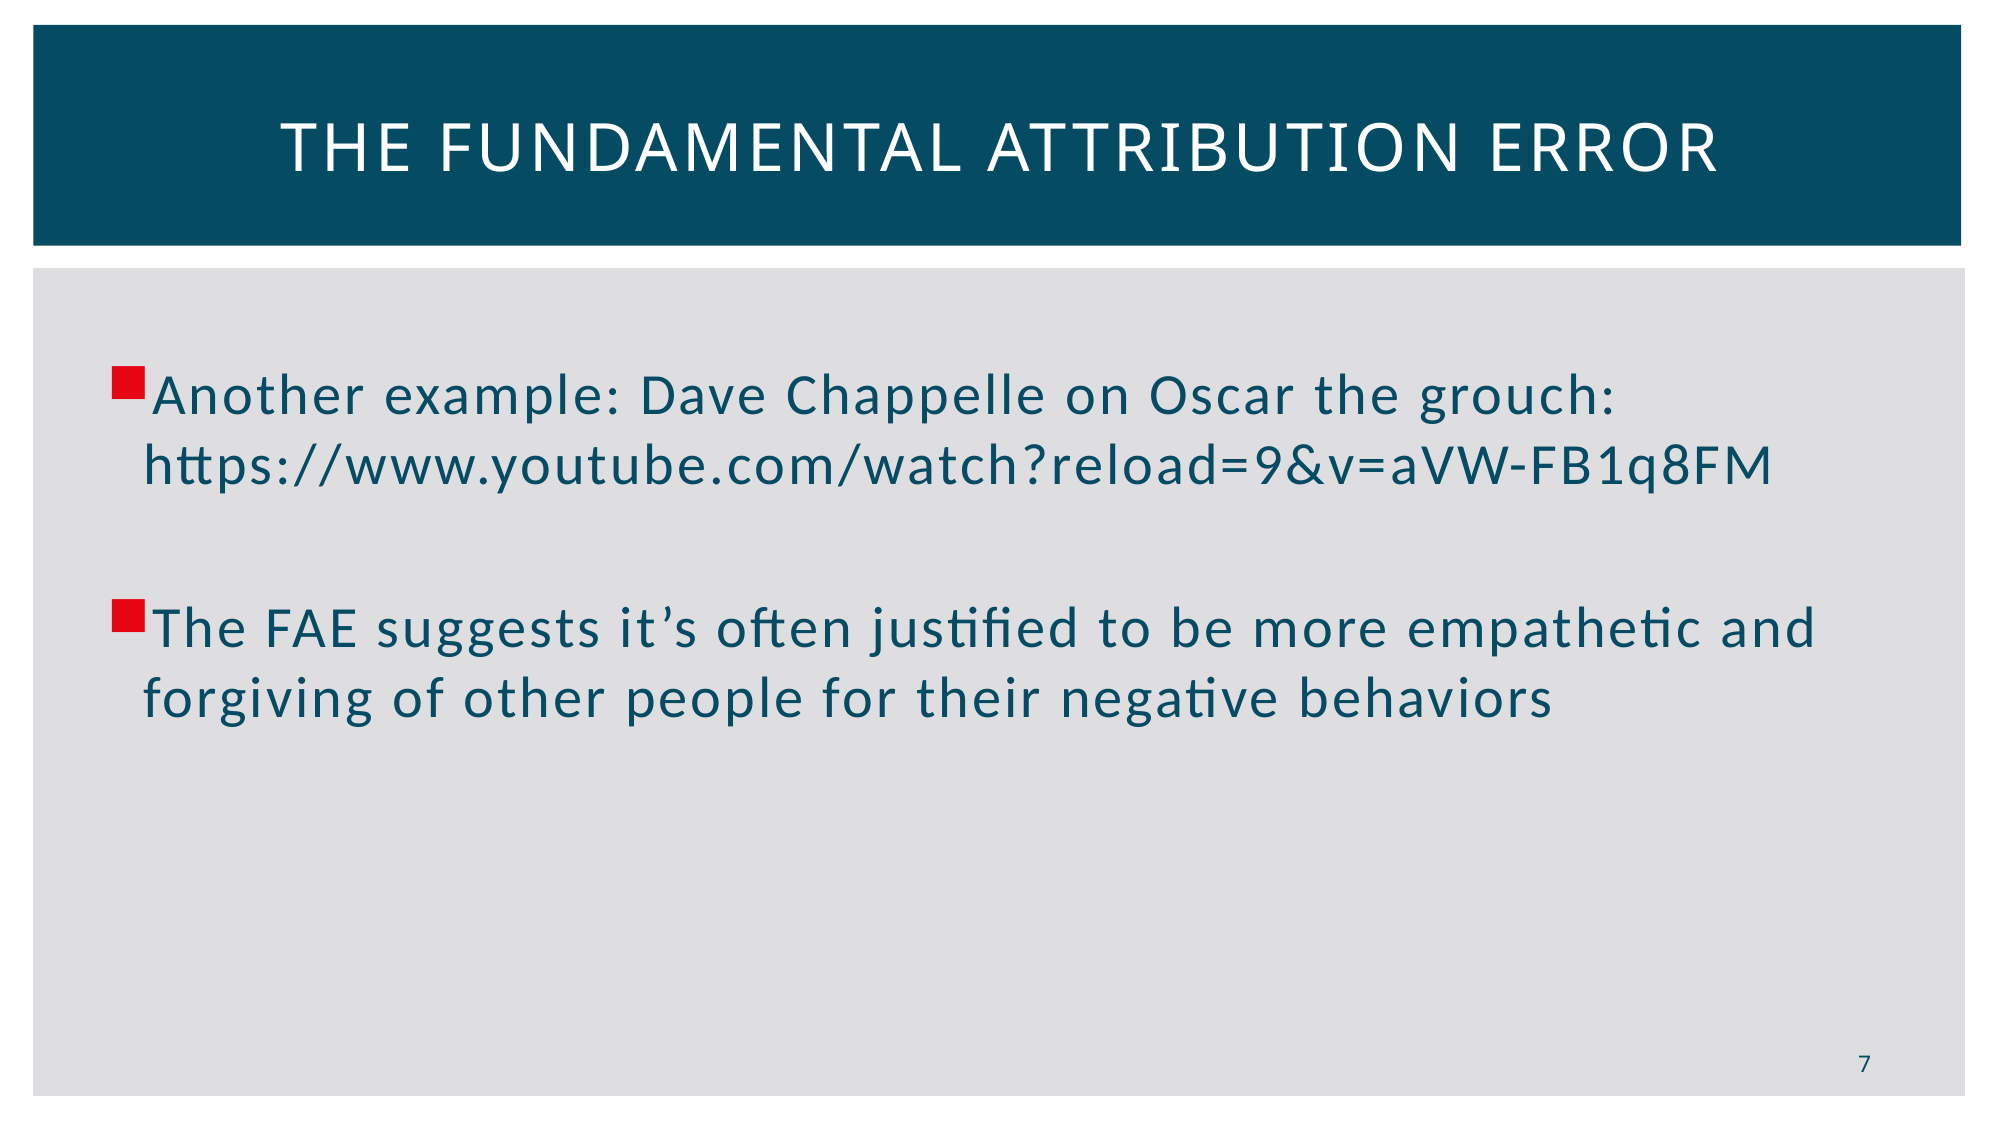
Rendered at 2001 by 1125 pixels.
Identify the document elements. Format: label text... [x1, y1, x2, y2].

title The Fundamental Attribution Error [83, 58, 1917, 232]
list Another example: Dave Chappelle on Oscar the grouch: https://www.youtube.com/watch?reload=9&v=aVW-FB1q8FM The FAE suggests it’s often justified to be more empathetic and forgiving of other people for their negative behaviors [83, 281, 1917, 1125]
slide_number 7 [1800, 1041, 1930, 1089]
